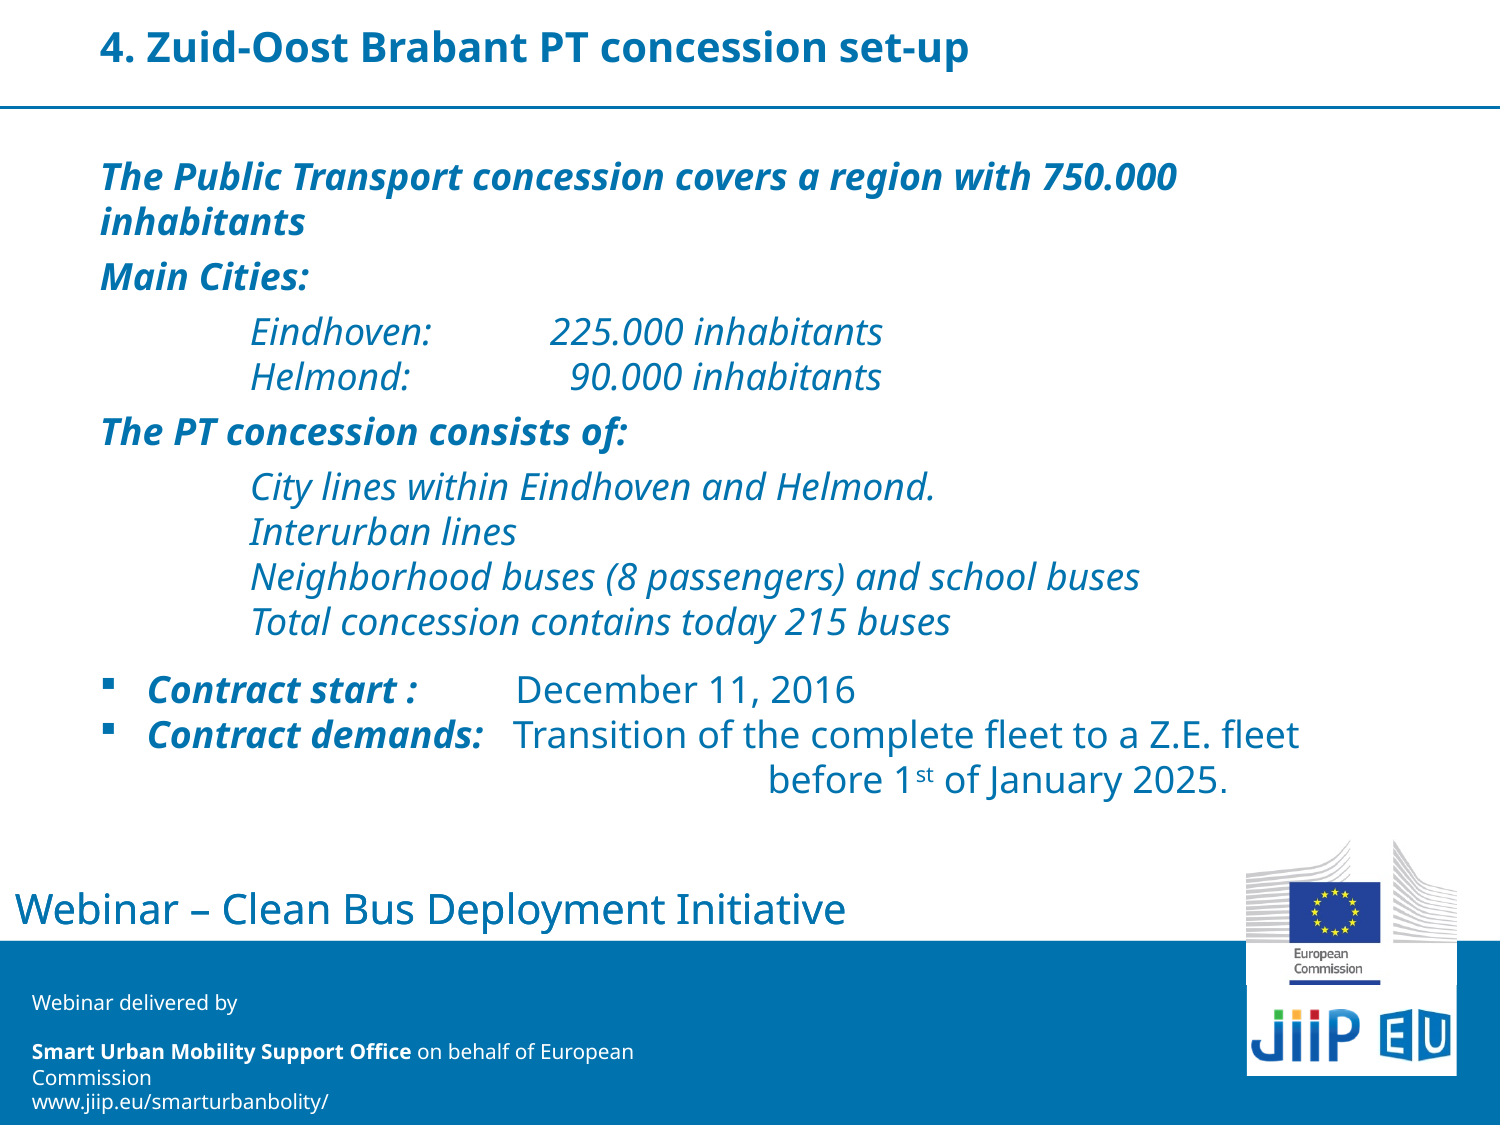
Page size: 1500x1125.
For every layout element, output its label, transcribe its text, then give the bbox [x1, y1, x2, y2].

picture [1369, 1009, 1455, 1063]
picture [1251, 1009, 1360, 1063]
text_box The Public Transport concession covers a region with 750.000 inhabitants Main Cities: Eindhoven: 225.000 inhabitants Helmond: 90.000 inhabitants The PT concession consists of: City lines within Eindhoven and Helmond. Interurban lines Neighborhood buses (8 passengers) and school buses Total concession contains today 215 buses Contract start : December 11, 2016 Contract demands: Transition of the complete fleet to a Z.E. fleet before 1st of January 2025. [85, 145, 1397, 809]
text_box Webinar – Clean Bus Deployment Initiative [0, 875, 918, 941]
text_box Webinar delivered by Smart Urban Mobility Support Office on behalf of European Commission www.jiip.eu/smarturbanbolity/ [17, 981, 750, 1122]
text_box [1246, 940, 1458, 1077]
text_box [0, 940, 1500, 1125]
picture [1246, 839, 1457, 985]
text_box 4. Zuid-Oost Brabant PT concession set-up [85, 13, 1491, 79]
